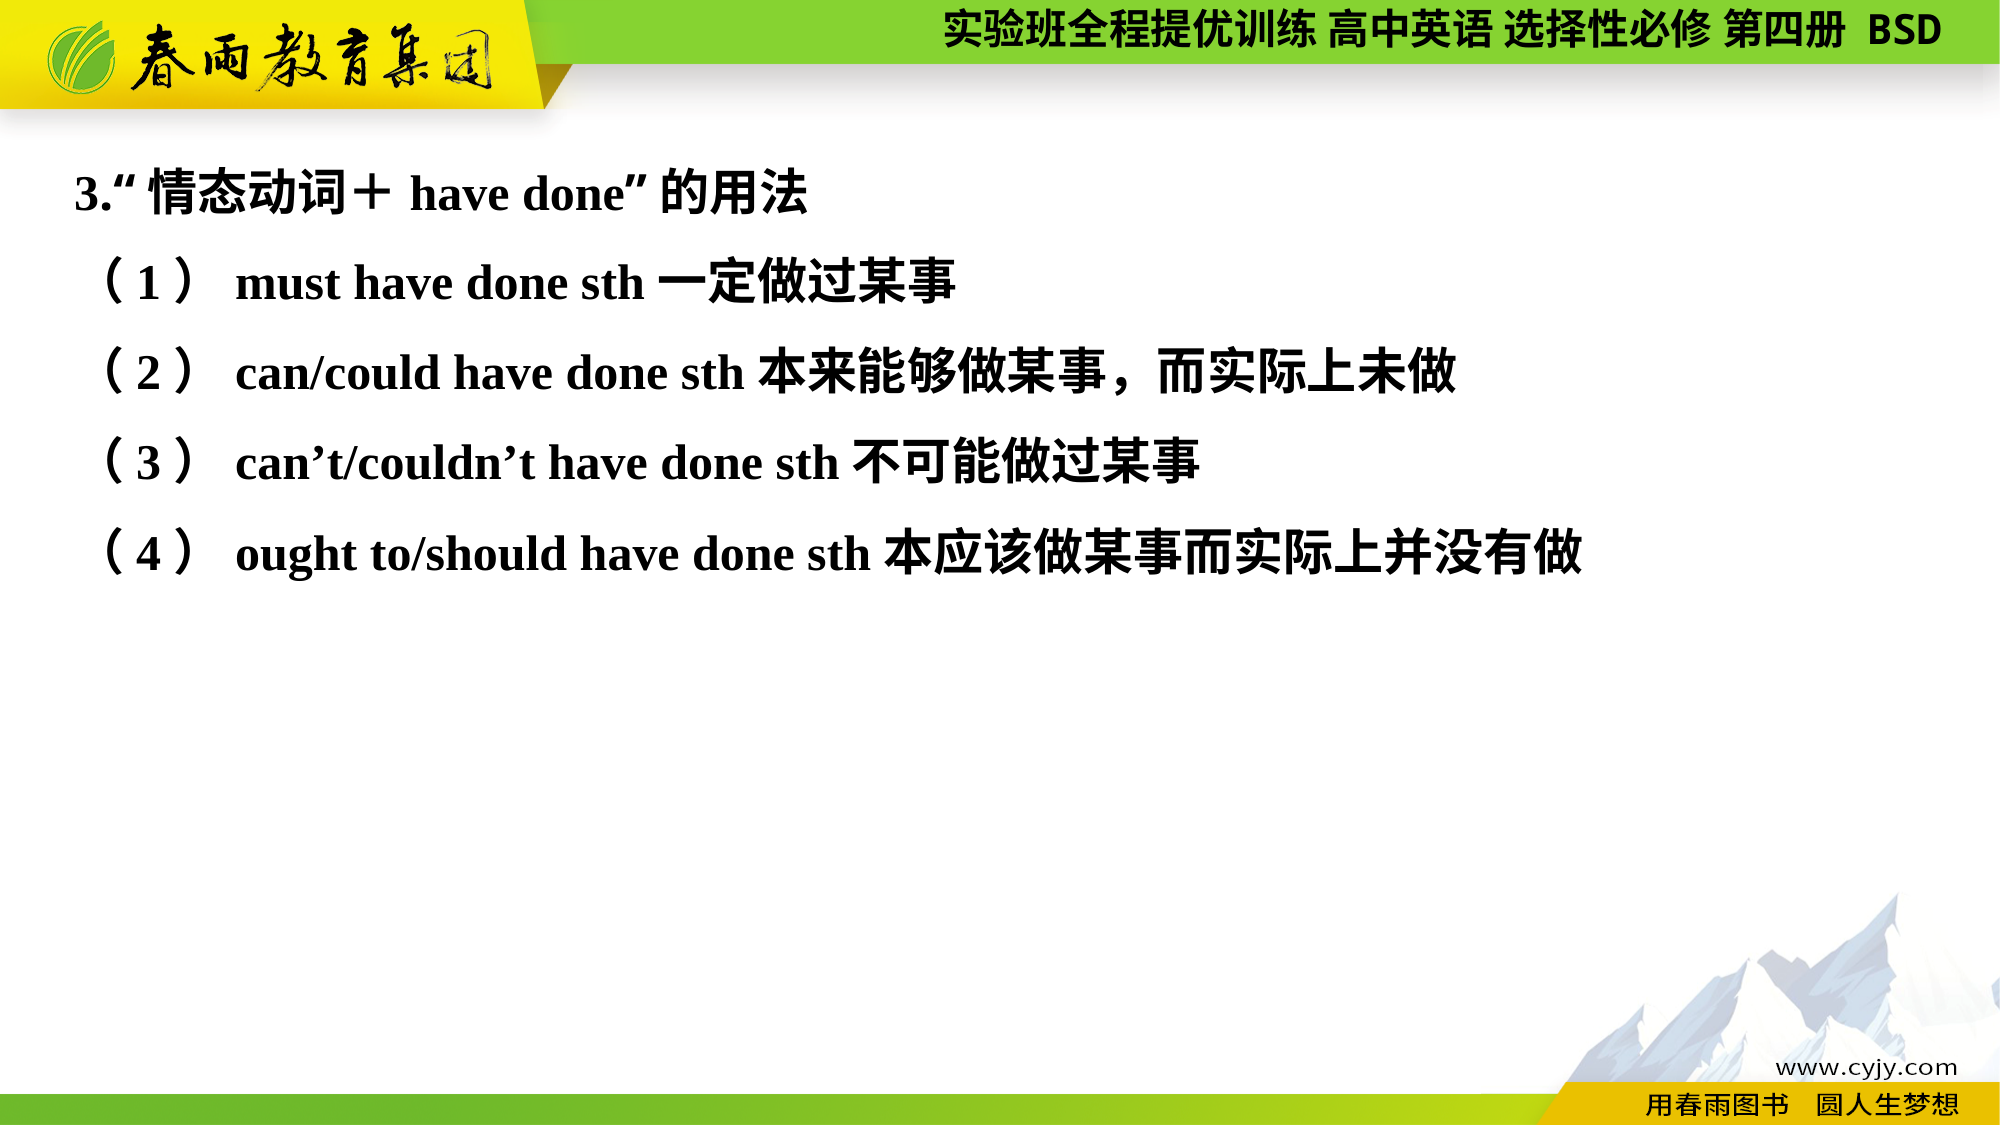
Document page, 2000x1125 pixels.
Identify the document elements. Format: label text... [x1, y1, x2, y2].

picture [0, 0, 2000, 1125]
list 3.“情态动词＋have done”的用法 （1）must have done sth一定做过某事 （2）can/could have done sth本来能够做某事，而实际上未做 （3）can’t/couldn’t have done sth不可能做过某事 （4）ought to/should have done sth本应该做某事而实际上并没有做 [59, 122, 1944, 581]
